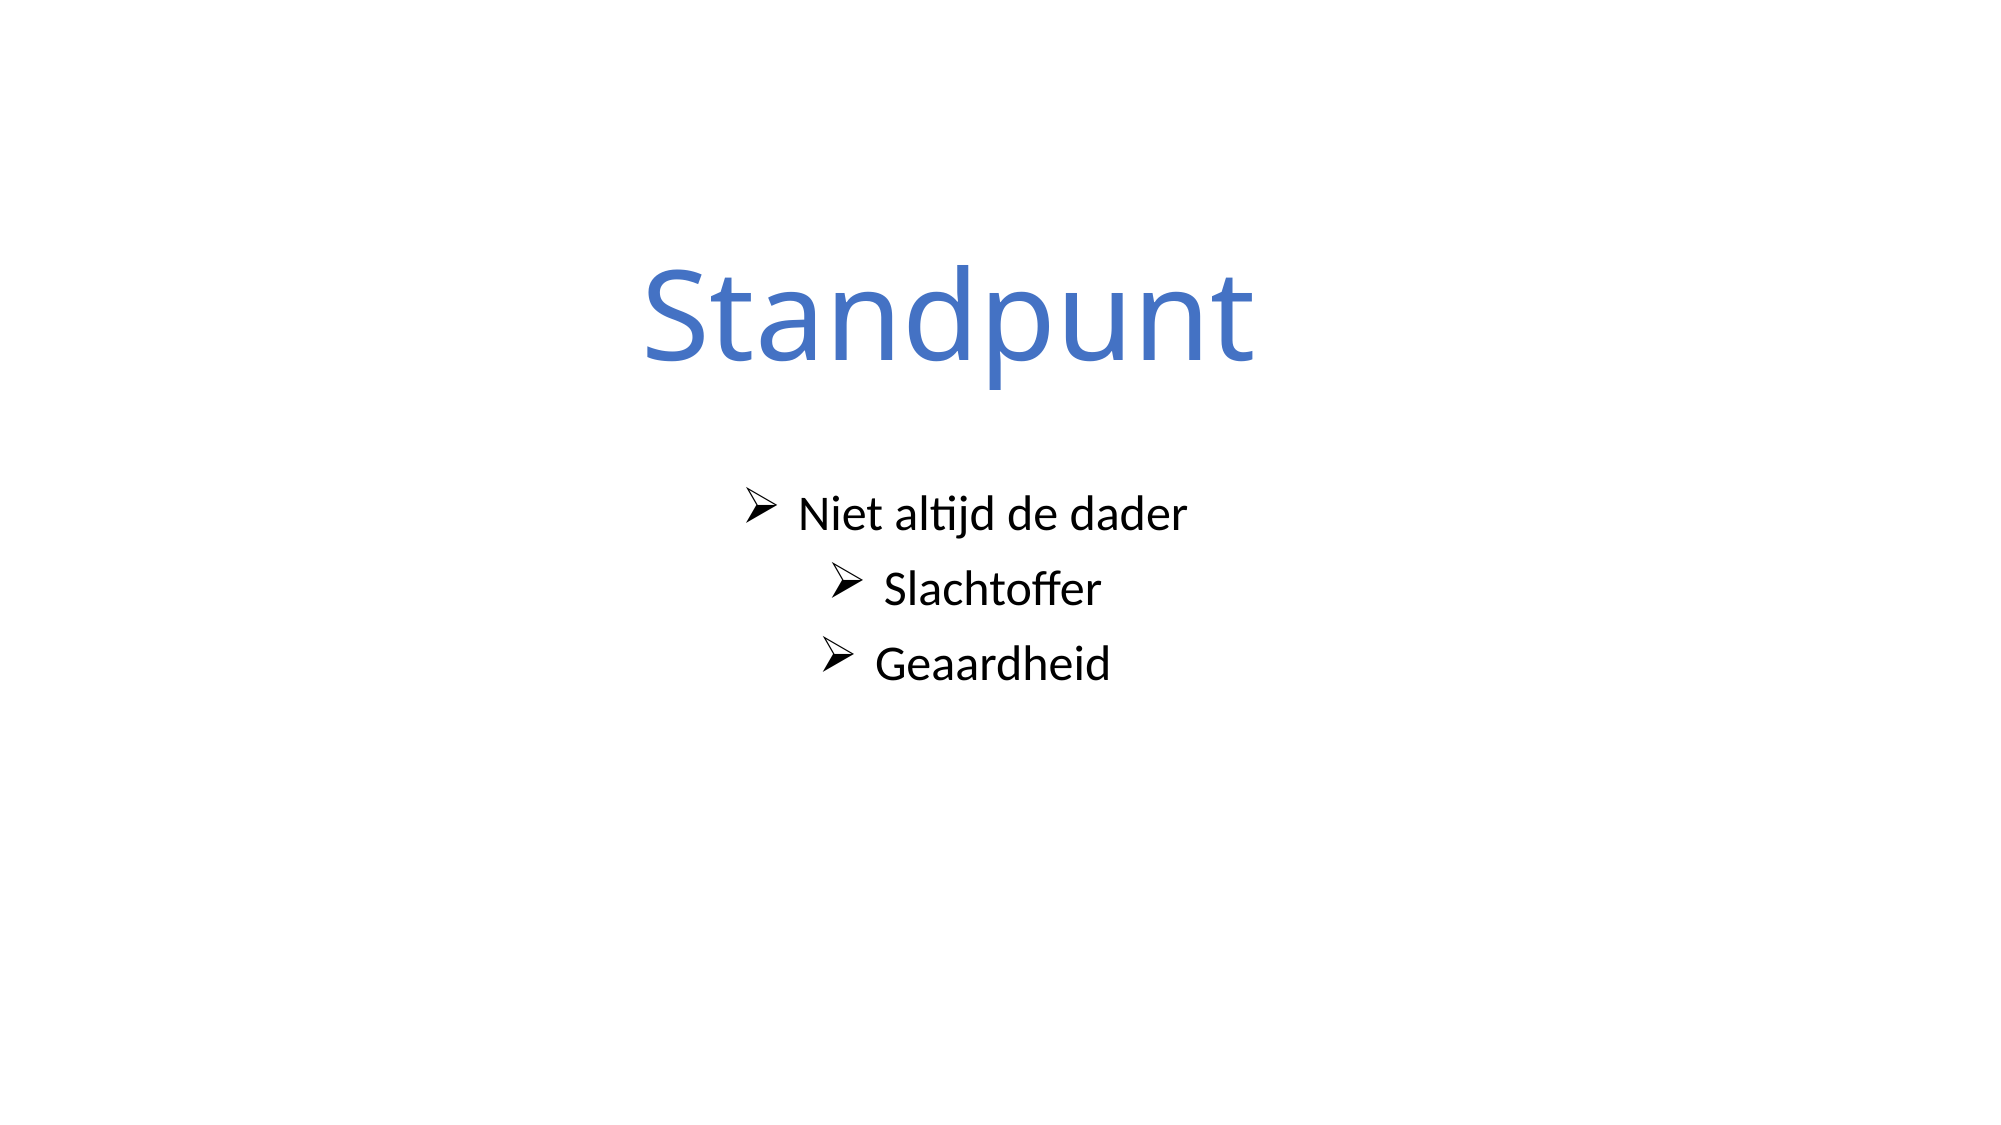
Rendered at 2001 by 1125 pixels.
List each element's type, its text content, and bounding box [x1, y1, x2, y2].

title Standpunt [215, 180, 1716, 396]
subtitle Niet altijd de dader Slachtoffer Geaardheid [215, 479, 1716, 752]
